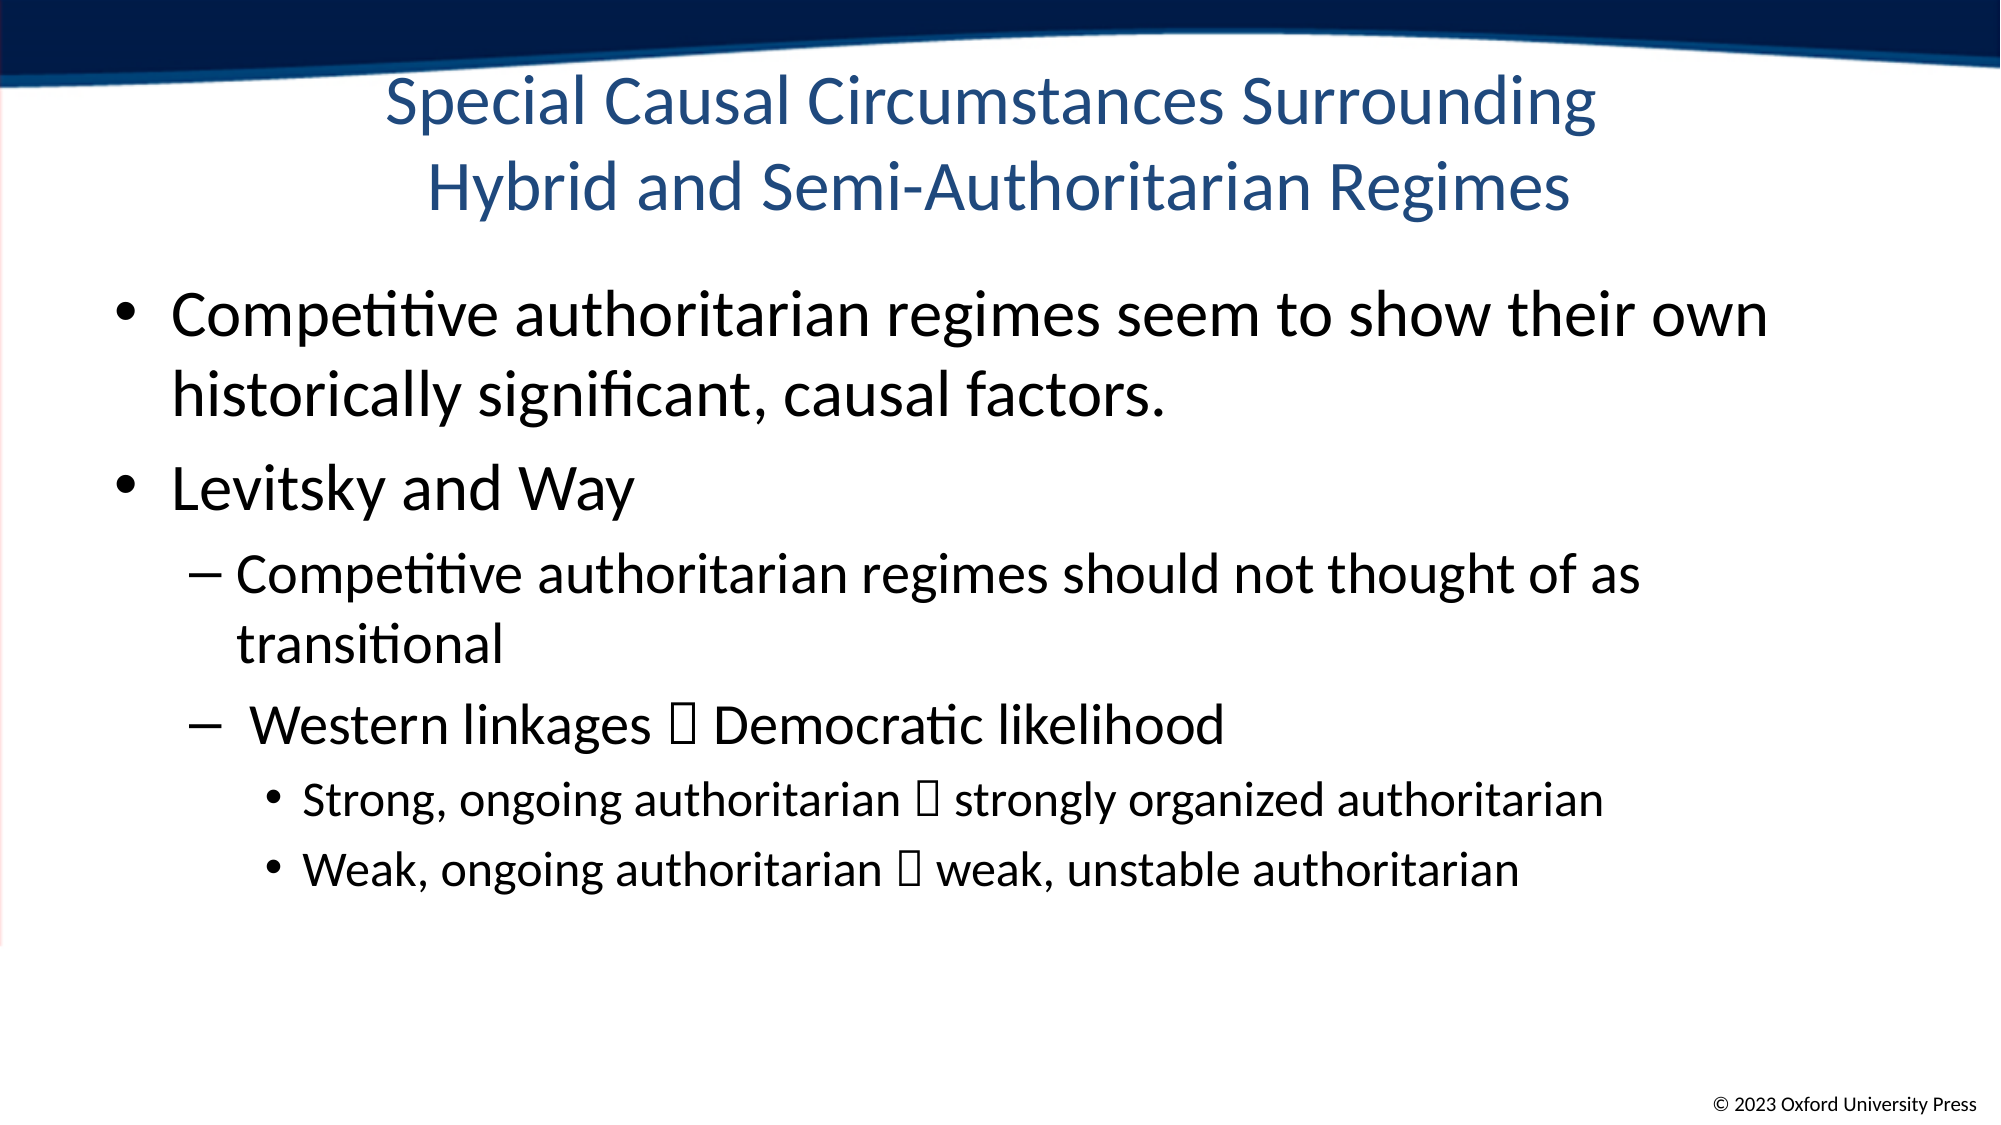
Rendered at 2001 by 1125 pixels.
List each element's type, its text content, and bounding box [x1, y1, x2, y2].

title Special Causal Circumstances Surrounding Hybrid and Semi-Authoritarian Regimes [99, 45, 1900, 233]
list Competitive authoritarian regimes seem to show their own historically significant, causal factors. Levitsky and Way Competitive authoritarian regimes should not thought of as transitional Western linkages  Democratic likelihood Strong, ongoing authoritarian  strongly organized authoritarian Weak, ongoing authoritarian  weak, unstable authoritarian [99, 262, 1900, 1005]
picture [0, 0, 2000, 1125]
